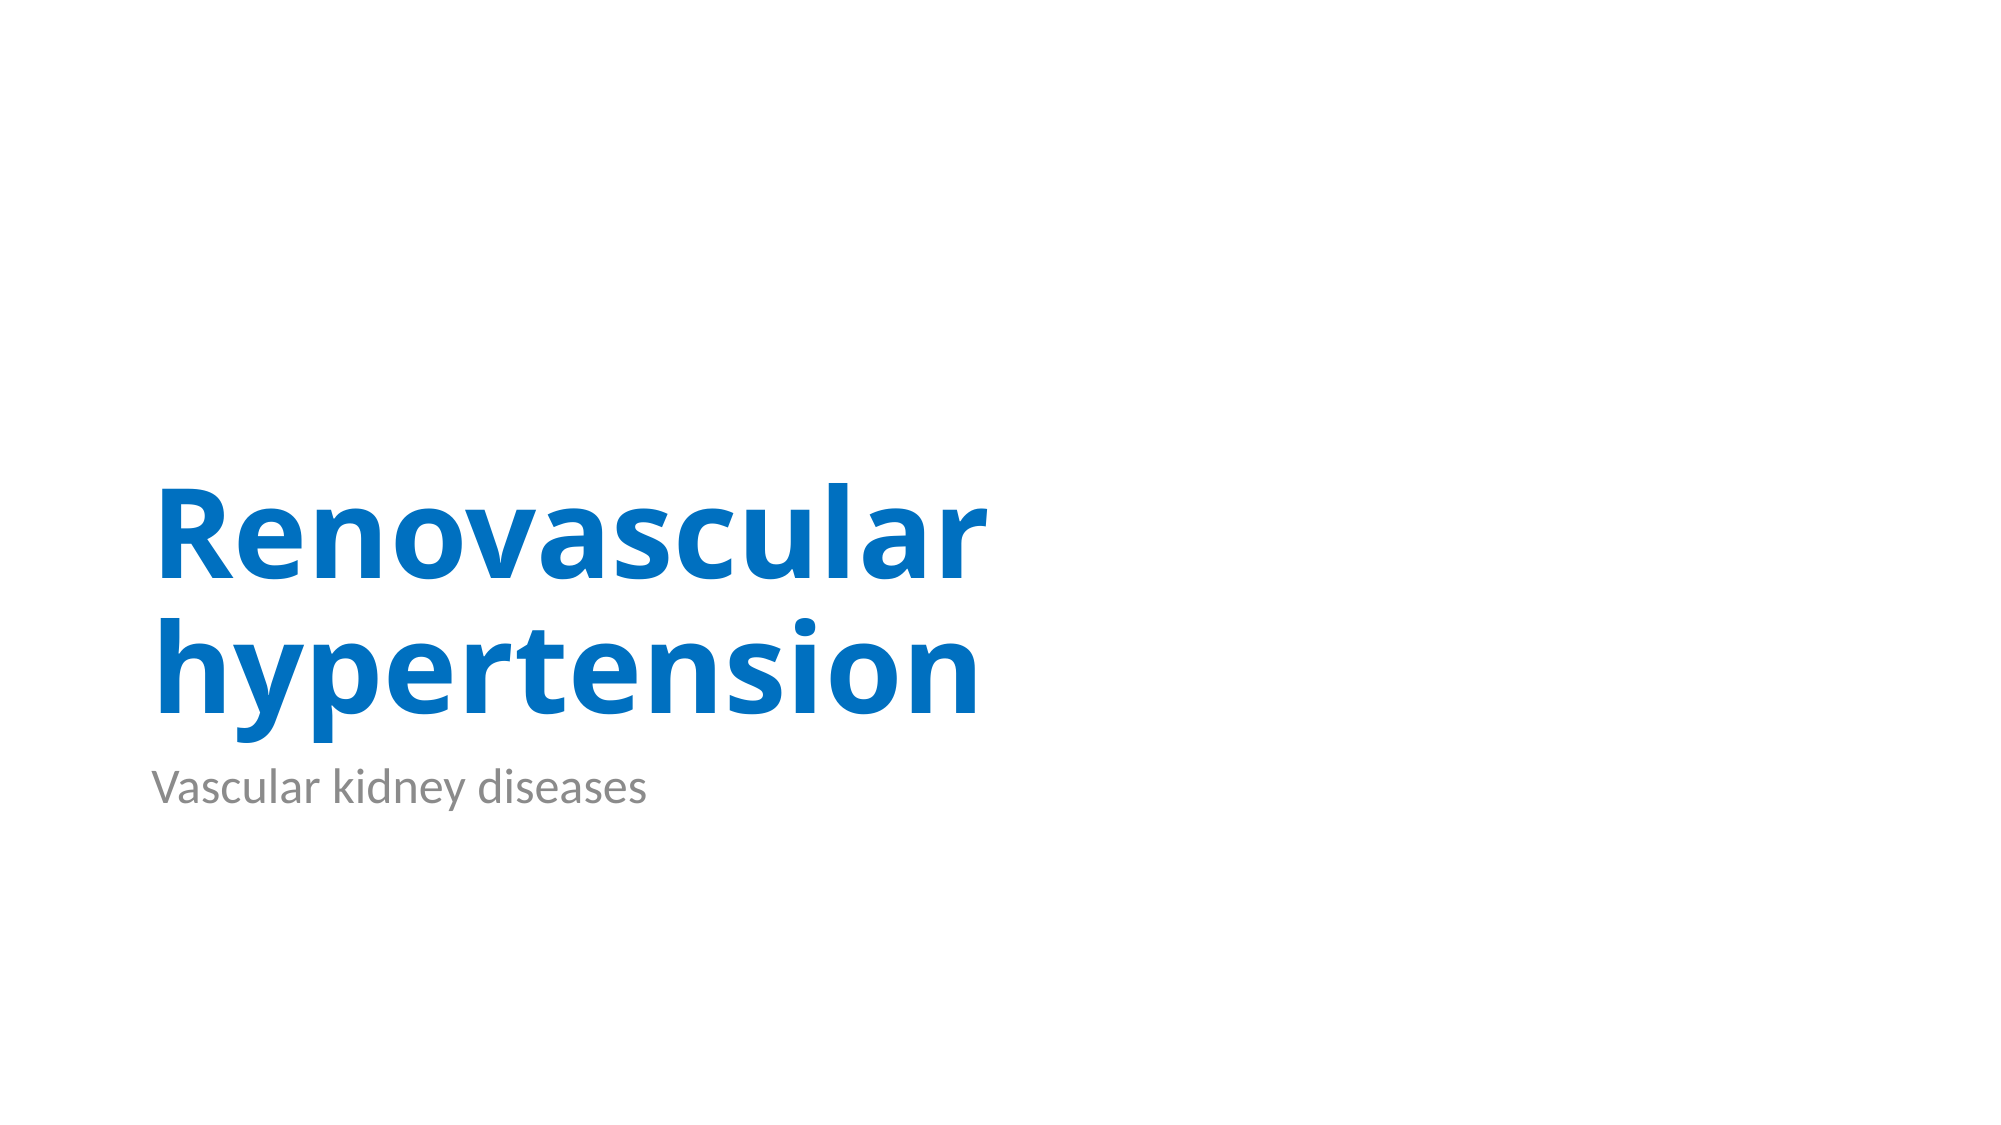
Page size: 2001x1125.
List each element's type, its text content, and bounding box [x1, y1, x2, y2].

list Vascular kidney diseases [136, 752, 1862, 999]
title Renovascular hypertension [136, 280, 1862, 749]
